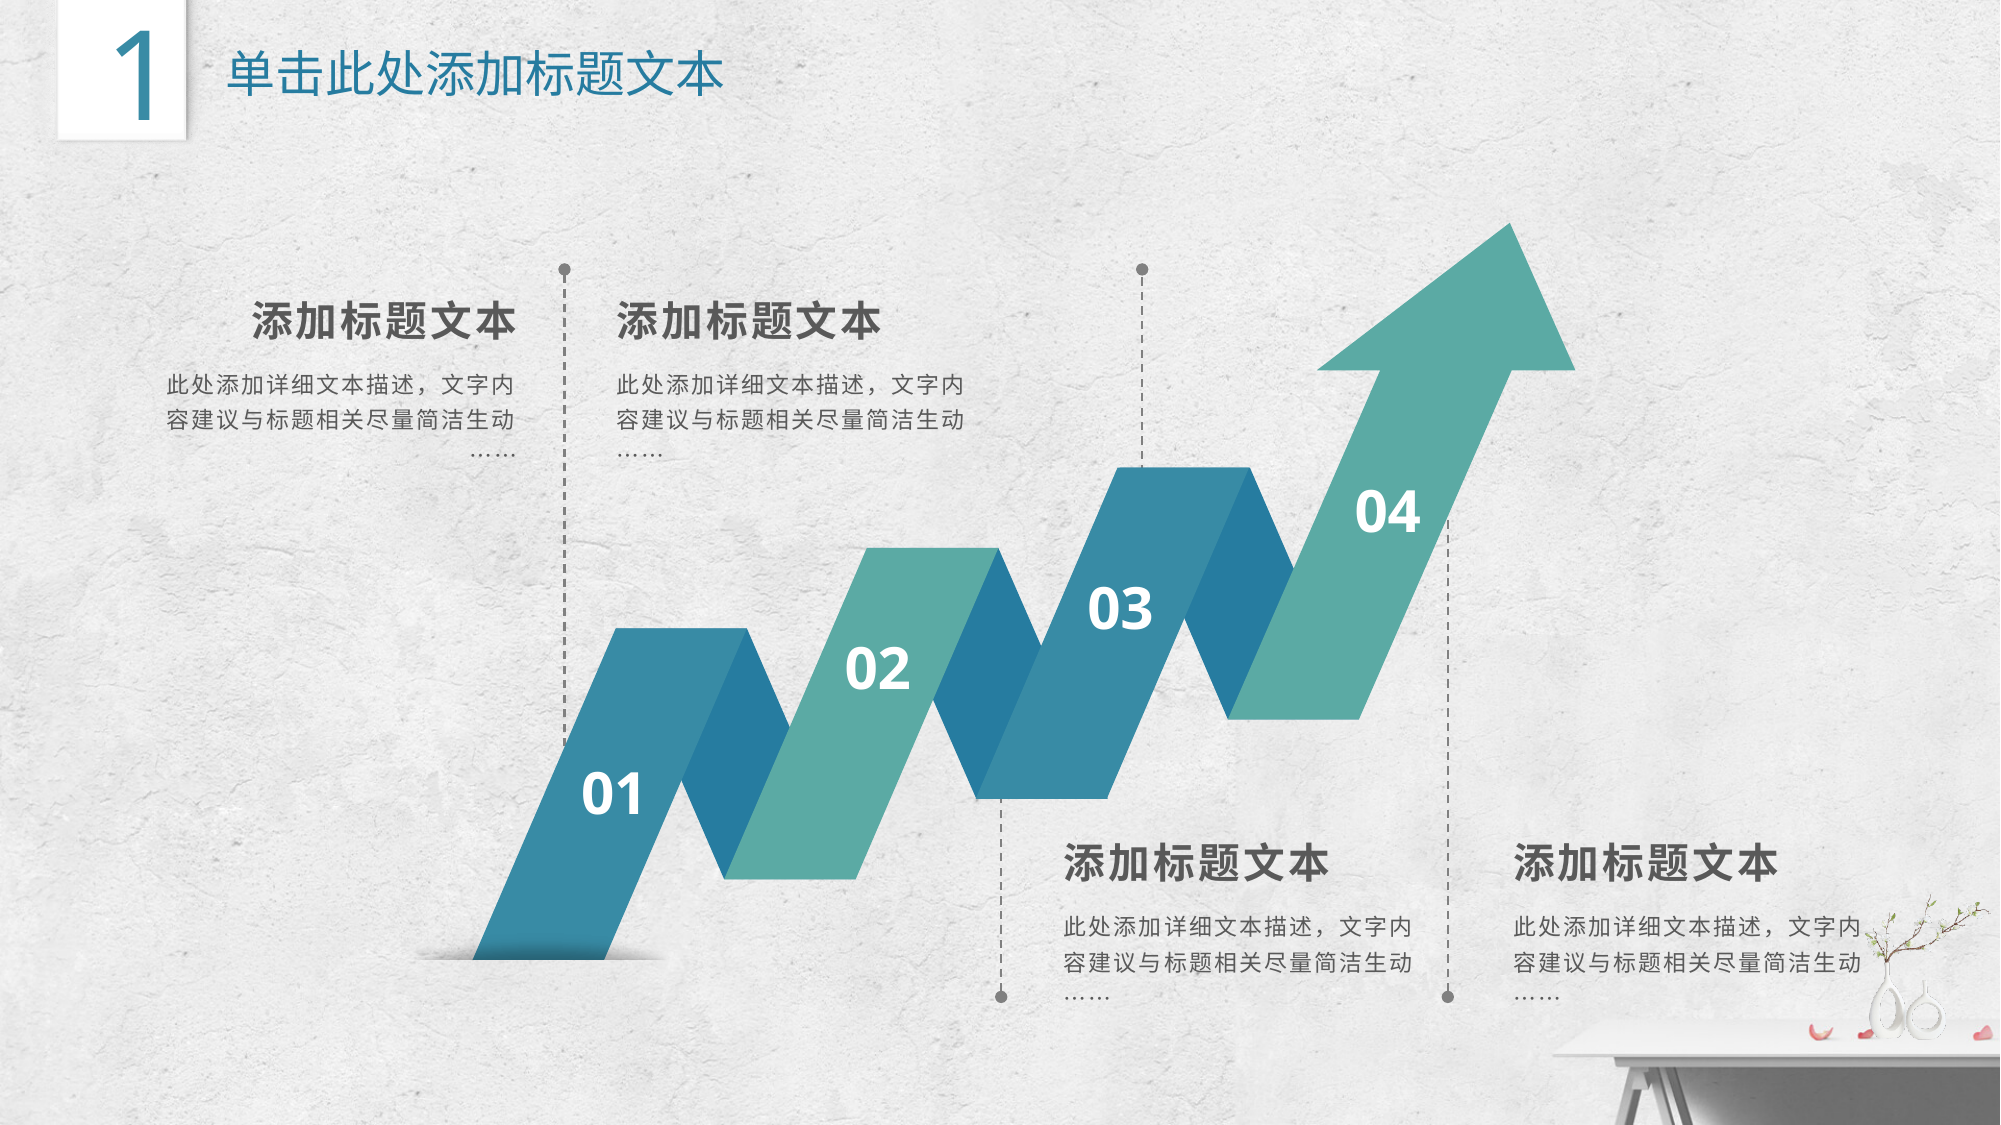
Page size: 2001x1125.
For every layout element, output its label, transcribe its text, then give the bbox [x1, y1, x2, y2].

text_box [601, 287, 1002, 479]
text_box [1194, 467, 1294, 718]
text_box [1313, 221, 1578, 489]
text_box 02 [804, 624, 951, 709]
text_box [722, 691, 931, 881]
text_box 03 [1047, 564, 1194, 649]
text_box [1226, 519, 1434, 721]
text_box [995, 800, 1008, 1004]
text_box 01 [541, 748, 688, 834]
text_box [132, 287, 532, 479]
picture [0, 0, 2000, 1125]
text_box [1498, 829, 1899, 1021]
text_box [974, 629, 1173, 800]
text_box [562, 627, 749, 768]
text_box [1450, 991, 1454, 1003]
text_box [1049, 829, 1450, 1021]
text_box 单击此处添加标题文本 [210, 35, 924, 110]
text_box [1135, 263, 1149, 466]
text_box 1 [90, 0, 193, 153]
text_box 04 [1314, 466, 1461, 551]
text_box [558, 263, 571, 745]
text_box [1075, 466, 1251, 599]
text_box [688, 629, 790, 879]
text_box [486, 798, 660, 926]
text_box [832, 546, 1000, 661]
text_box [935, 549, 1041, 797]
